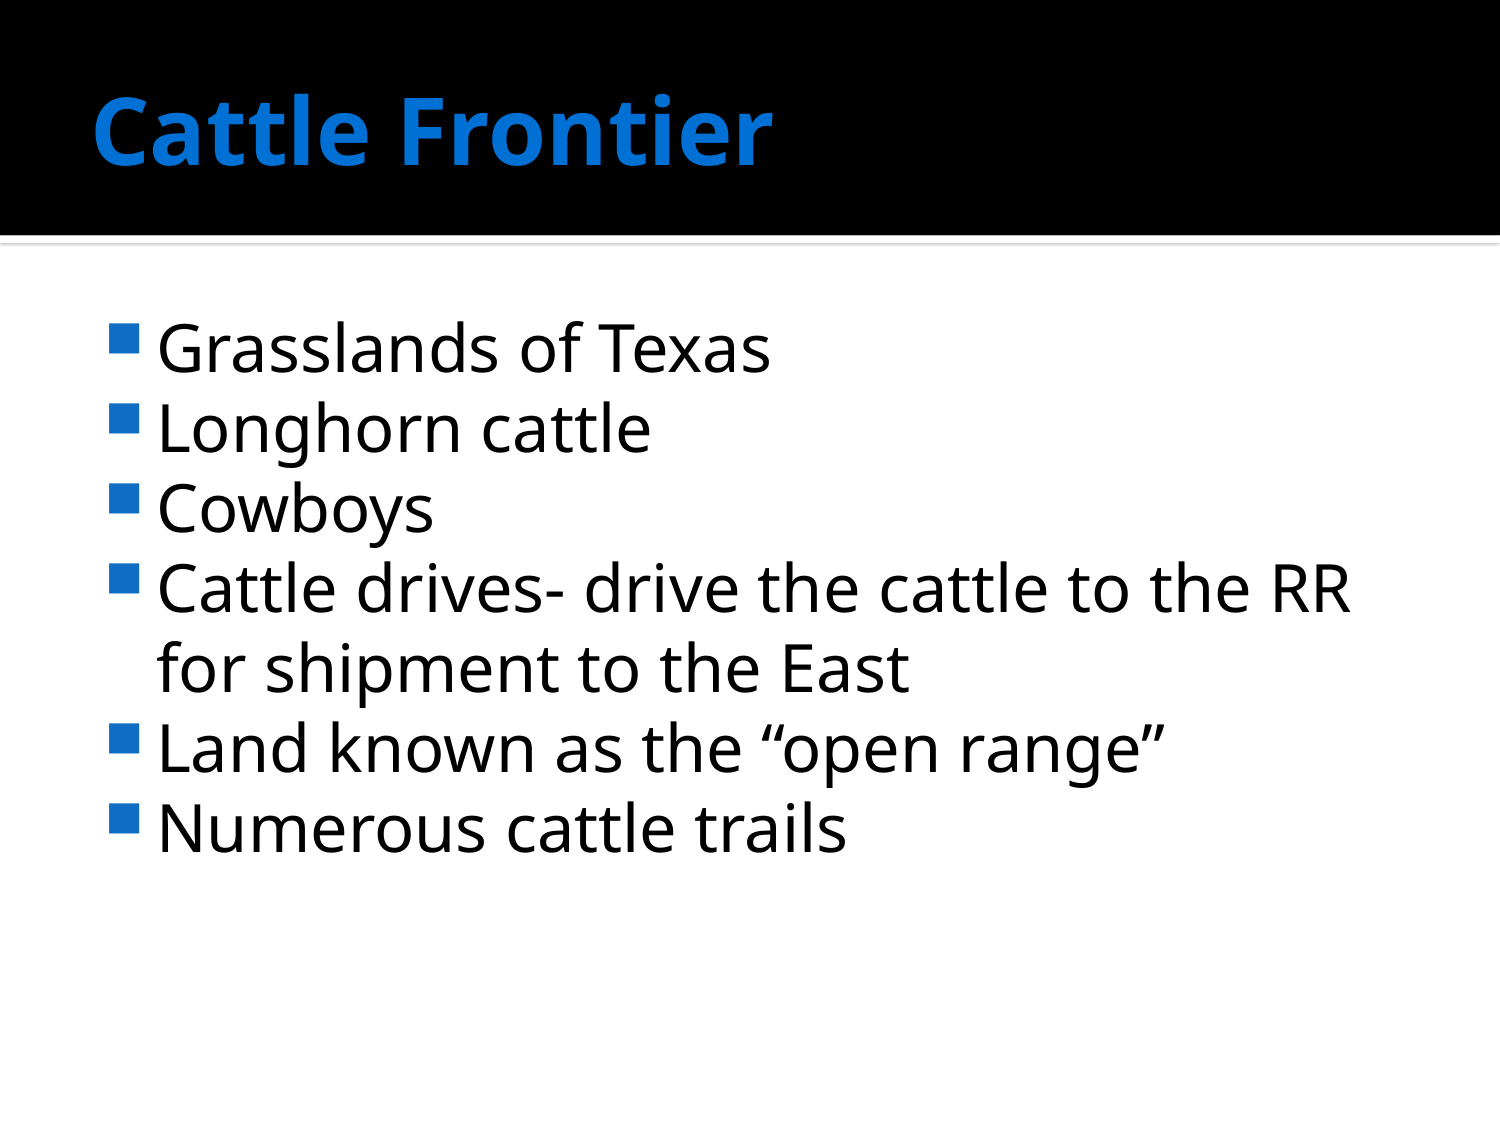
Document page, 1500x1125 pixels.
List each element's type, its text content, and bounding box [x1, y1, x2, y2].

title Cattle Frontier [75, 25, 1425, 231]
list Grasslands of Texas Longhorn cattle Cowboys Cattle drives- drive the cattle to the RR for shipment to the East Land known as the “open range” Numerous cattle trails [75, 291, 1425, 1050]
